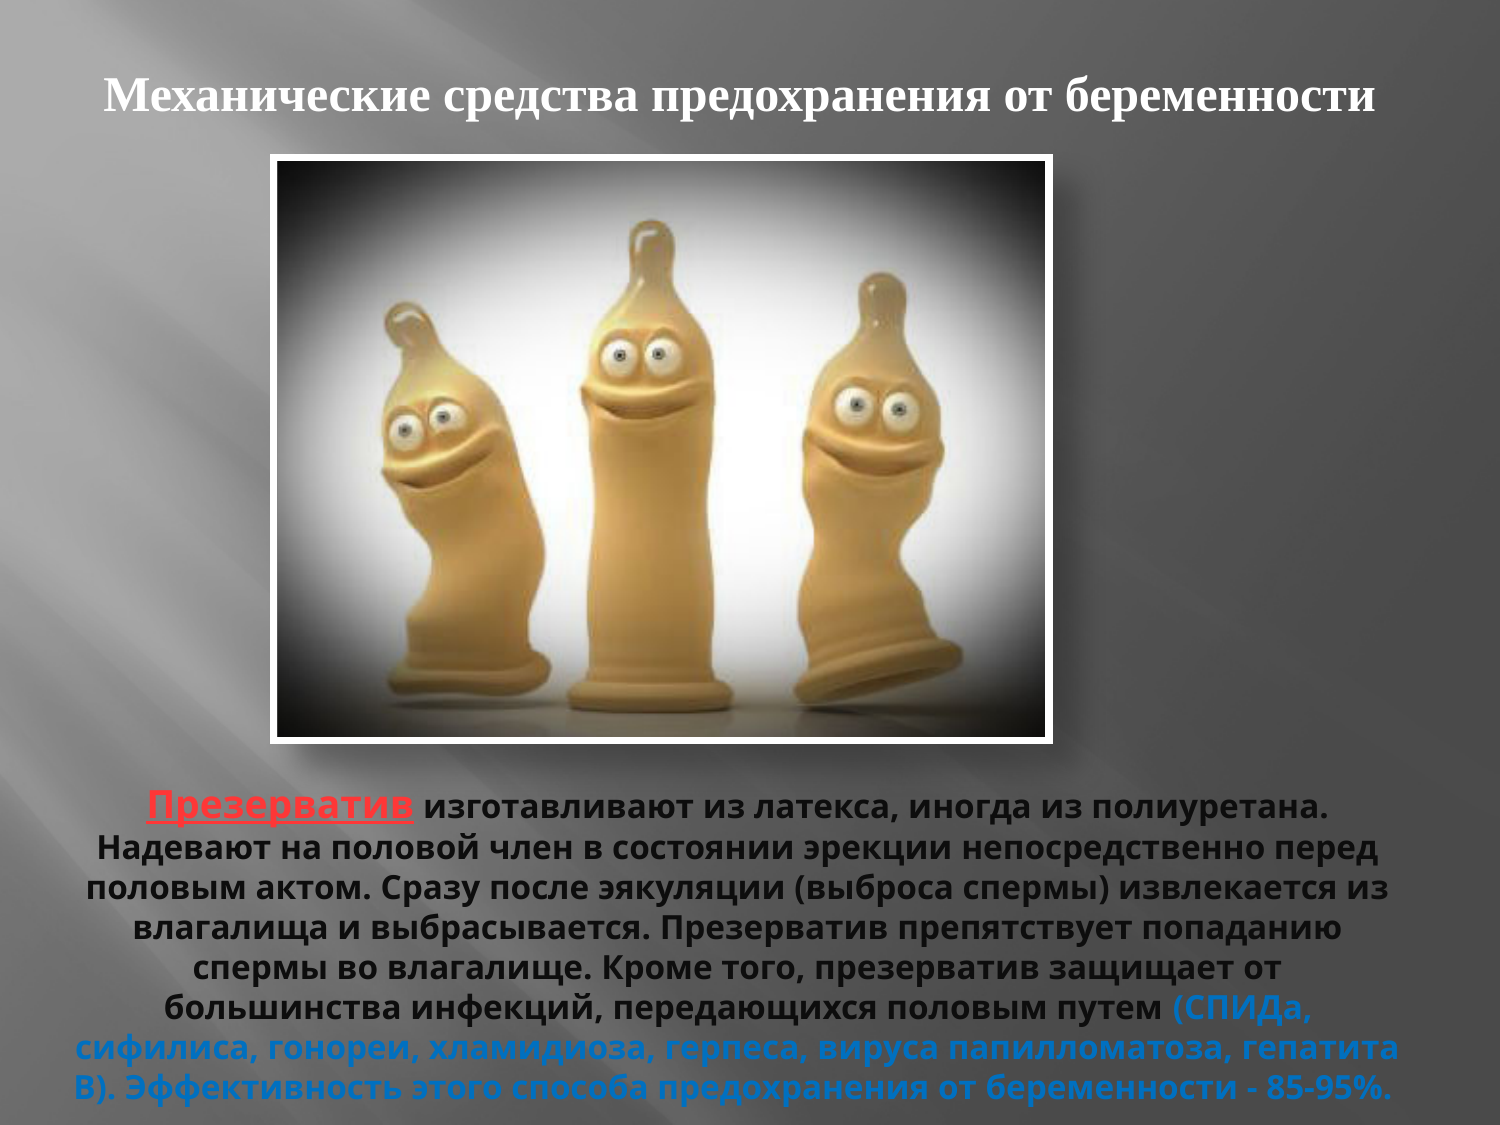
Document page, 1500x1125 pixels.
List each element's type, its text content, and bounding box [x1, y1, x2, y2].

text_box Механические средства предохранения от беременности [88, 53, 1400, 129]
title Презерватив изготавливают из латекса, иногда из полиуретана. Надевают на половой член в состоянии эрекции непосредственно перед половым актом. Сразу после эякуляции (выброса спермы) извлекается из влагалища и выбрасывается. Презерватив препятствует попаданию спермы во влагалище. Кроме того, презерватив защищает от большинства инфекций, передающихся половым путем (СПИДа, сифилиса, гонореи, хламидиоза, герпеса, вируса папилломатоза, гепатита В). Эффективность этого способа предохранения от беременности - 85-95%. [64, 822, 1412, 1106]
picture [277, 160, 1046, 737]
